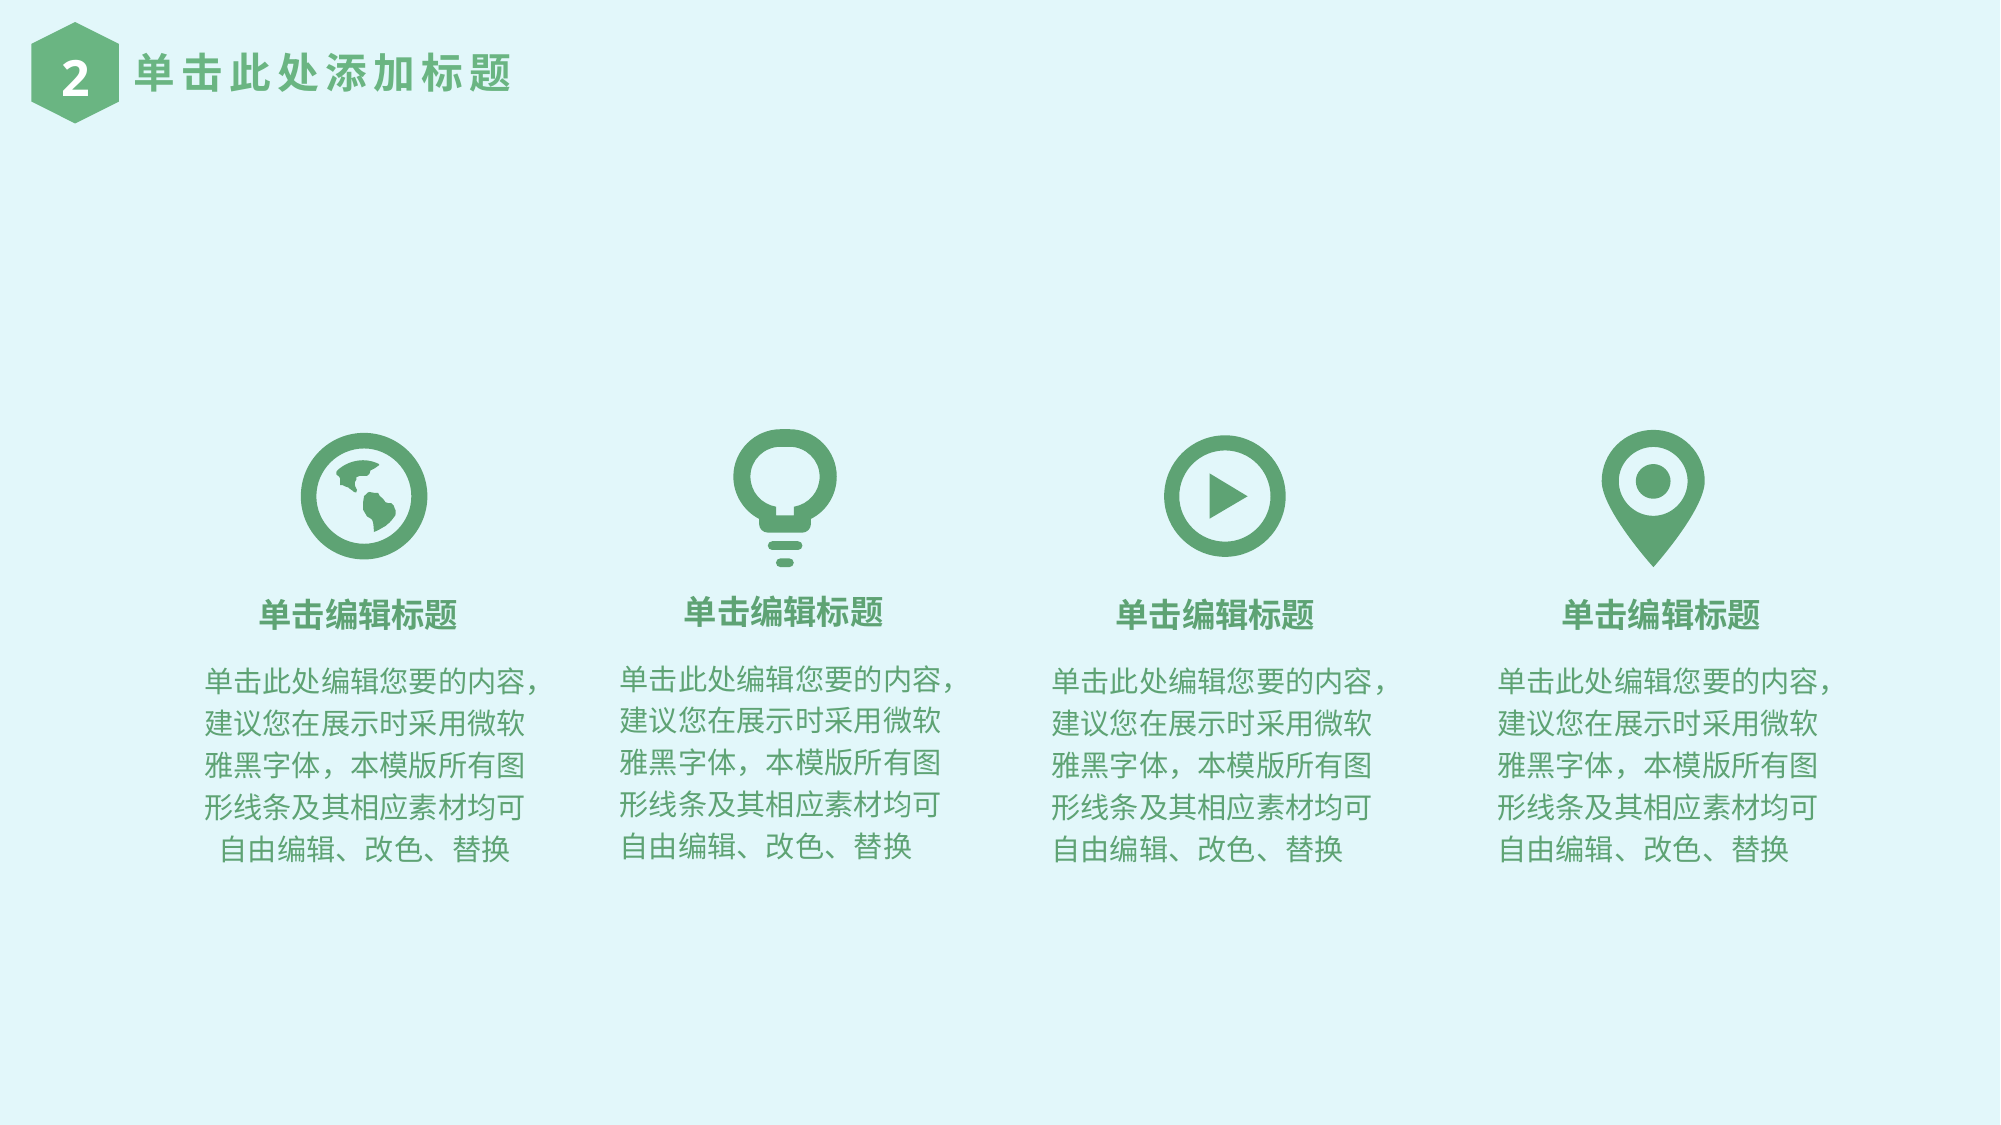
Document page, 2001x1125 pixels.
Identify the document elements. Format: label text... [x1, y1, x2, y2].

text_box [300, 432, 428, 560]
text_box 2 [46, 39, 104, 114]
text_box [733, 429, 837, 568]
text_box 单击编辑标题 [258, 593, 472, 634]
text_box [1601, 429, 1705, 568]
text_box 单击此处编辑您要的内容，建议您在展示时采用微软雅黑字体，本模版所有图形线条及其相应素材均可自由编辑、改色、替换 [619, 653, 961, 864]
text_box [30, 20, 118, 111]
text_box 单击此处添加标题 [118, 39, 570, 105]
text_box 单击编辑标题 [1561, 593, 1774, 634]
text_box 单击此处编辑您要的内容，建议您在展示时采用微软雅黑字体，本模版所有图形线条及其相应素材均可自由编辑、改色、替换 [1497, 656, 1838, 866]
text_box 单击此处编辑您要的内容，建议您在展示时采用微软雅黑字体，本模版所有图形线条及其相应素材均可自由编辑、改色、替换 [194, 656, 536, 866]
text_box 单击编辑标题 [683, 591, 897, 632]
text_box 单击此处编辑您要的内容，建议您在展示时采用微软雅黑字体，本模版所有图形线条及其相应素材均可自由编辑、改色、替换 [1051, 656, 1393, 866]
text_box 单击编辑标题 [1115, 593, 1328, 634]
text_box [1164, 435, 1286, 557]
text_box [53, 114, 97, 125]
